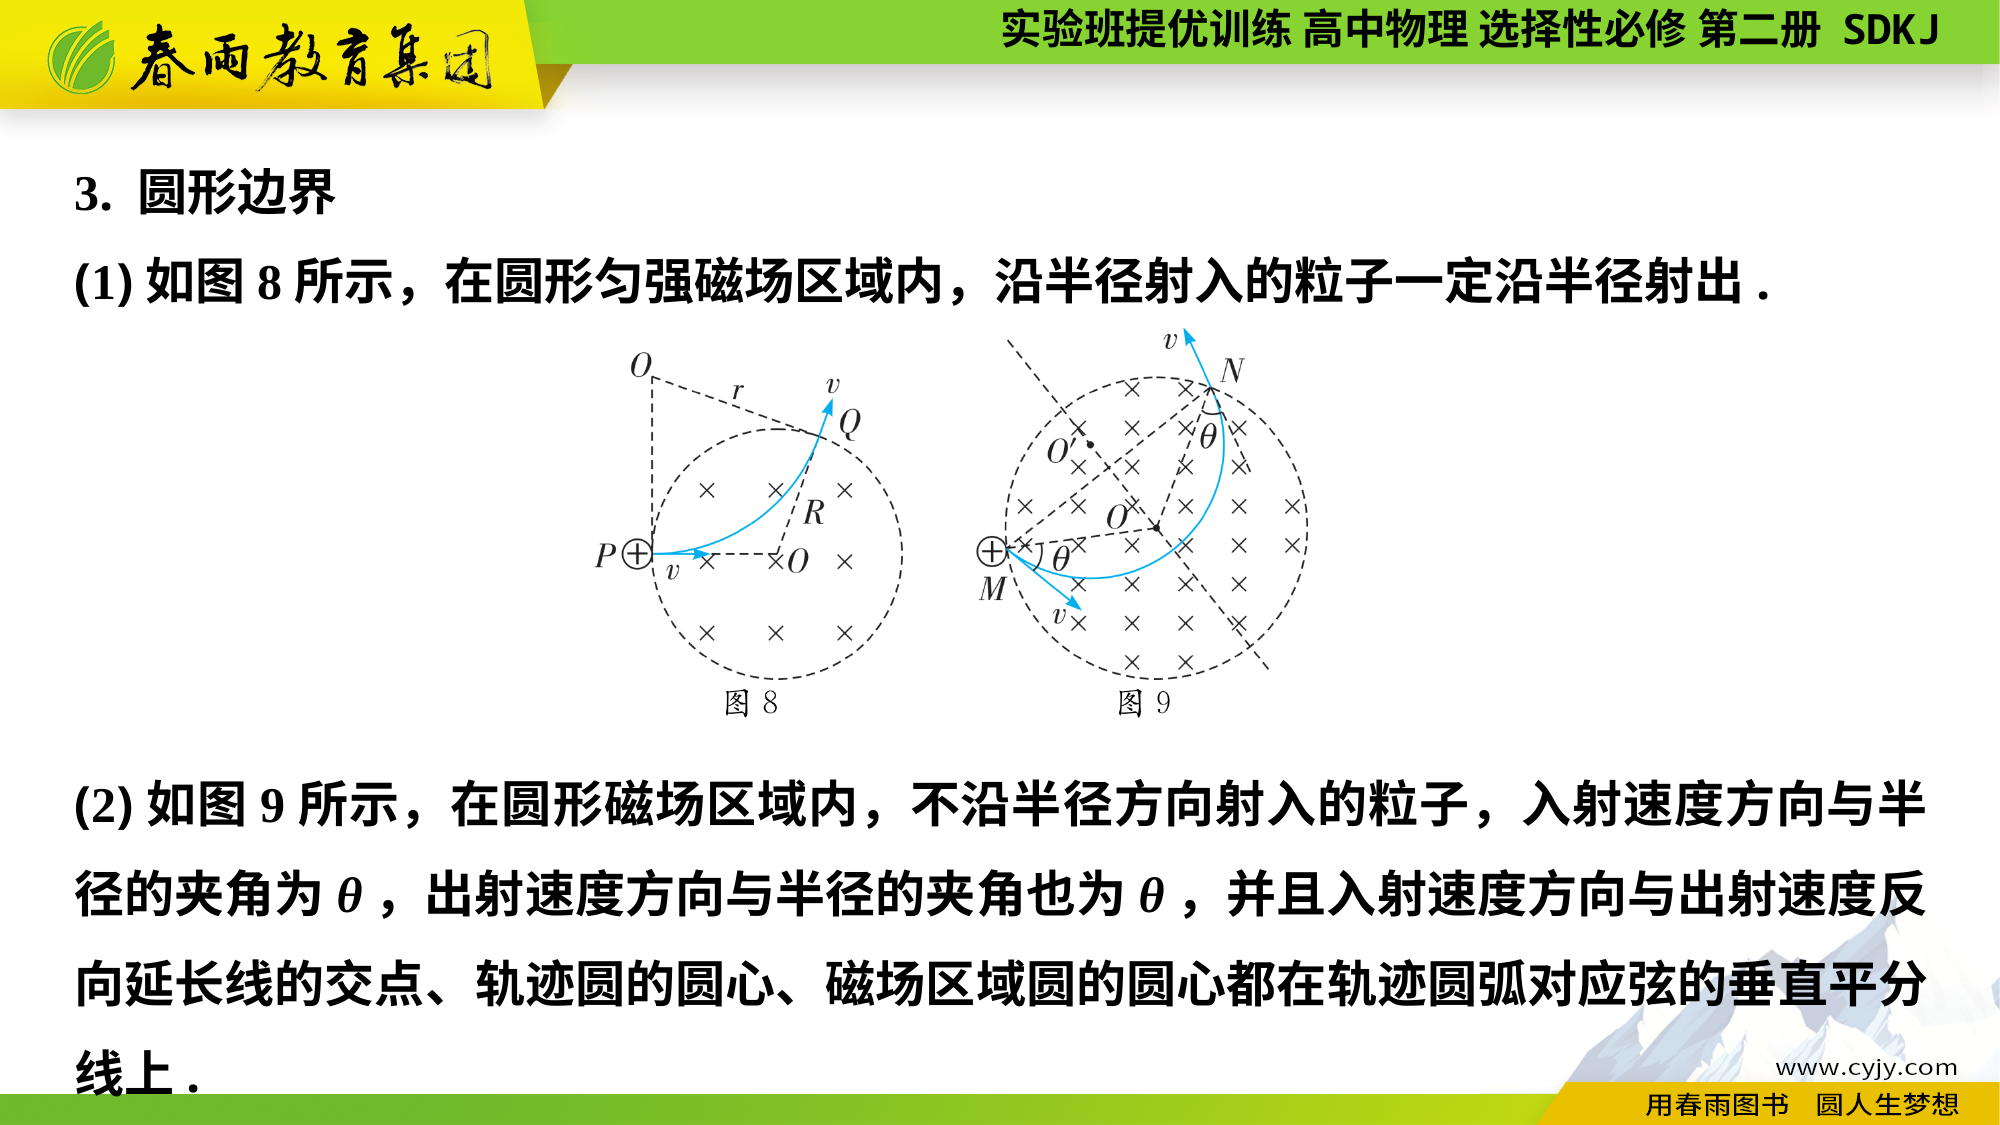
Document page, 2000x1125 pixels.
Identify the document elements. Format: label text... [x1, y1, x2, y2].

list 3. 圆形边界 (1)如图8所示，在圆形匀强磁场区域内，沿半径射入的粒子一定沿半径射出. (2)如图9所示，在圆形磁场区域内，不沿半径方向射入的粒子，入射速度方向与半径的夹角为θ，出射速度方向与半径的夹角也为θ，并且入射速度方向与出射速度反向延长线的交点、轨迹圆的圆心、磁场区域圆的圆心都在轨迹圆弧对应弦的垂直平分线上. [59, 122, 1944, 1121]
picture [0, 0, 2000, 1125]
